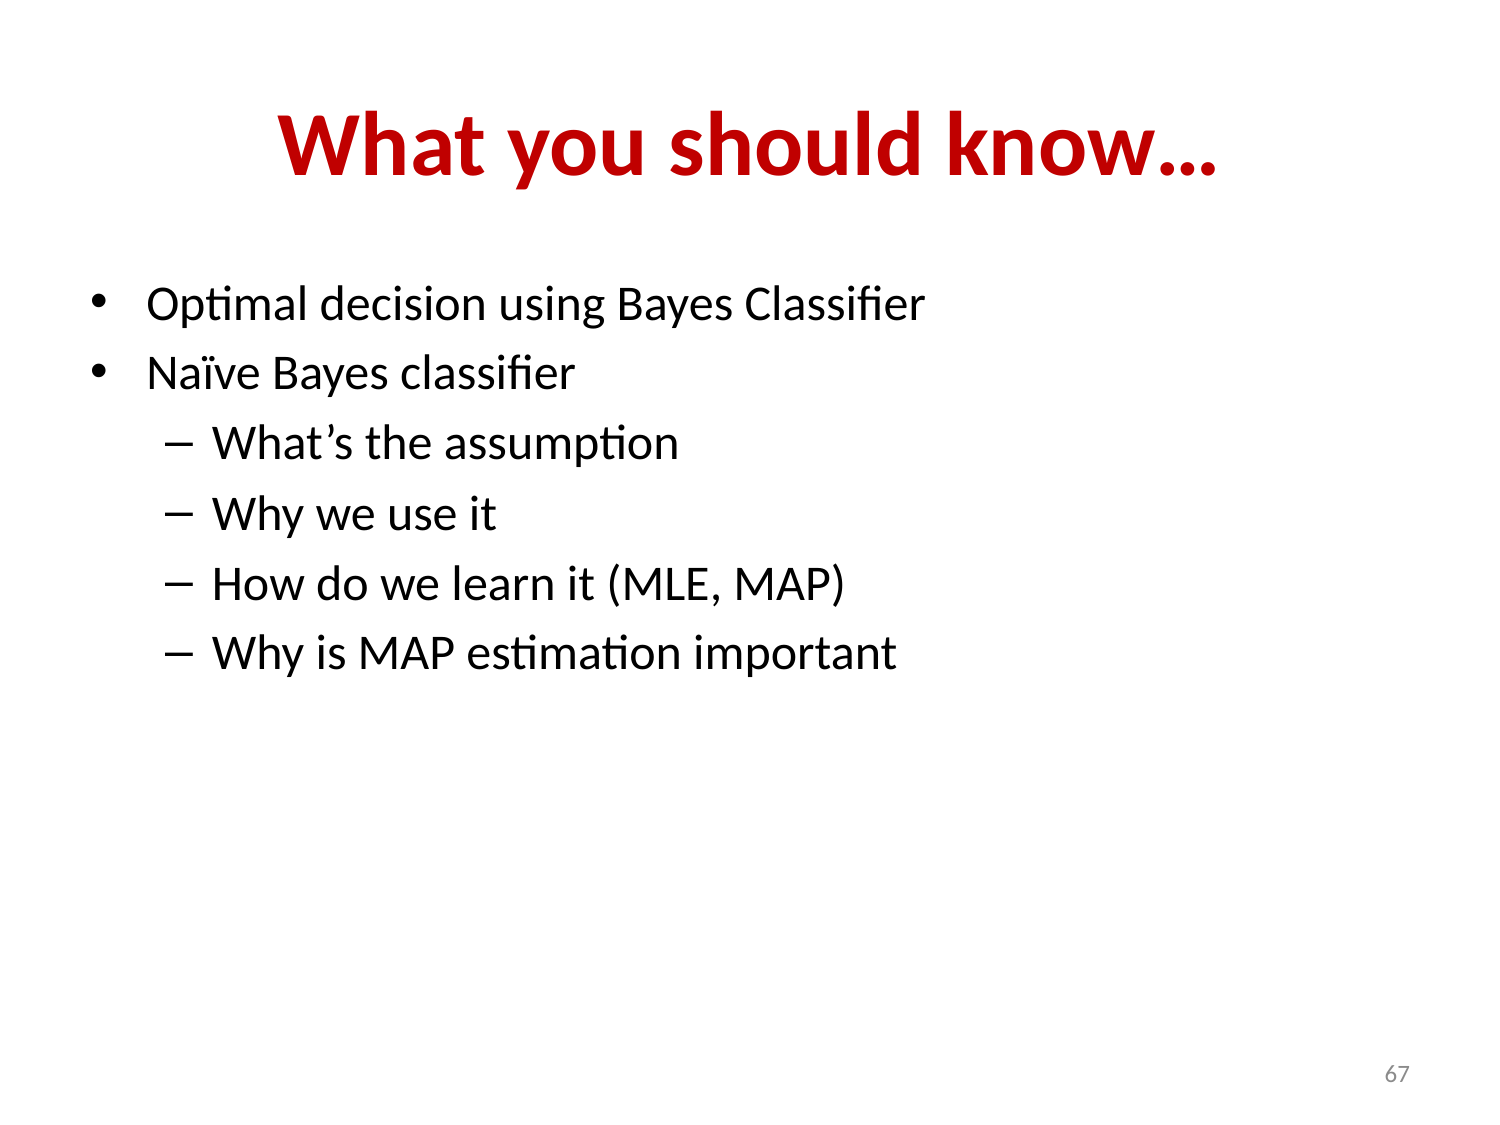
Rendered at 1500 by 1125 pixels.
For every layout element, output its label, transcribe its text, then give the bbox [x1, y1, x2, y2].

slide_number 67 [1074, 1042, 1425, 1103]
title What you should know… [75, 45, 1425, 233]
list Optimal decision using Bayes Classifier Naïve Bayes classifier What’s the assumption Why we use it How do we learn it (MLE, MAP) Why is MAP estimation important [75, 262, 1425, 1005]
